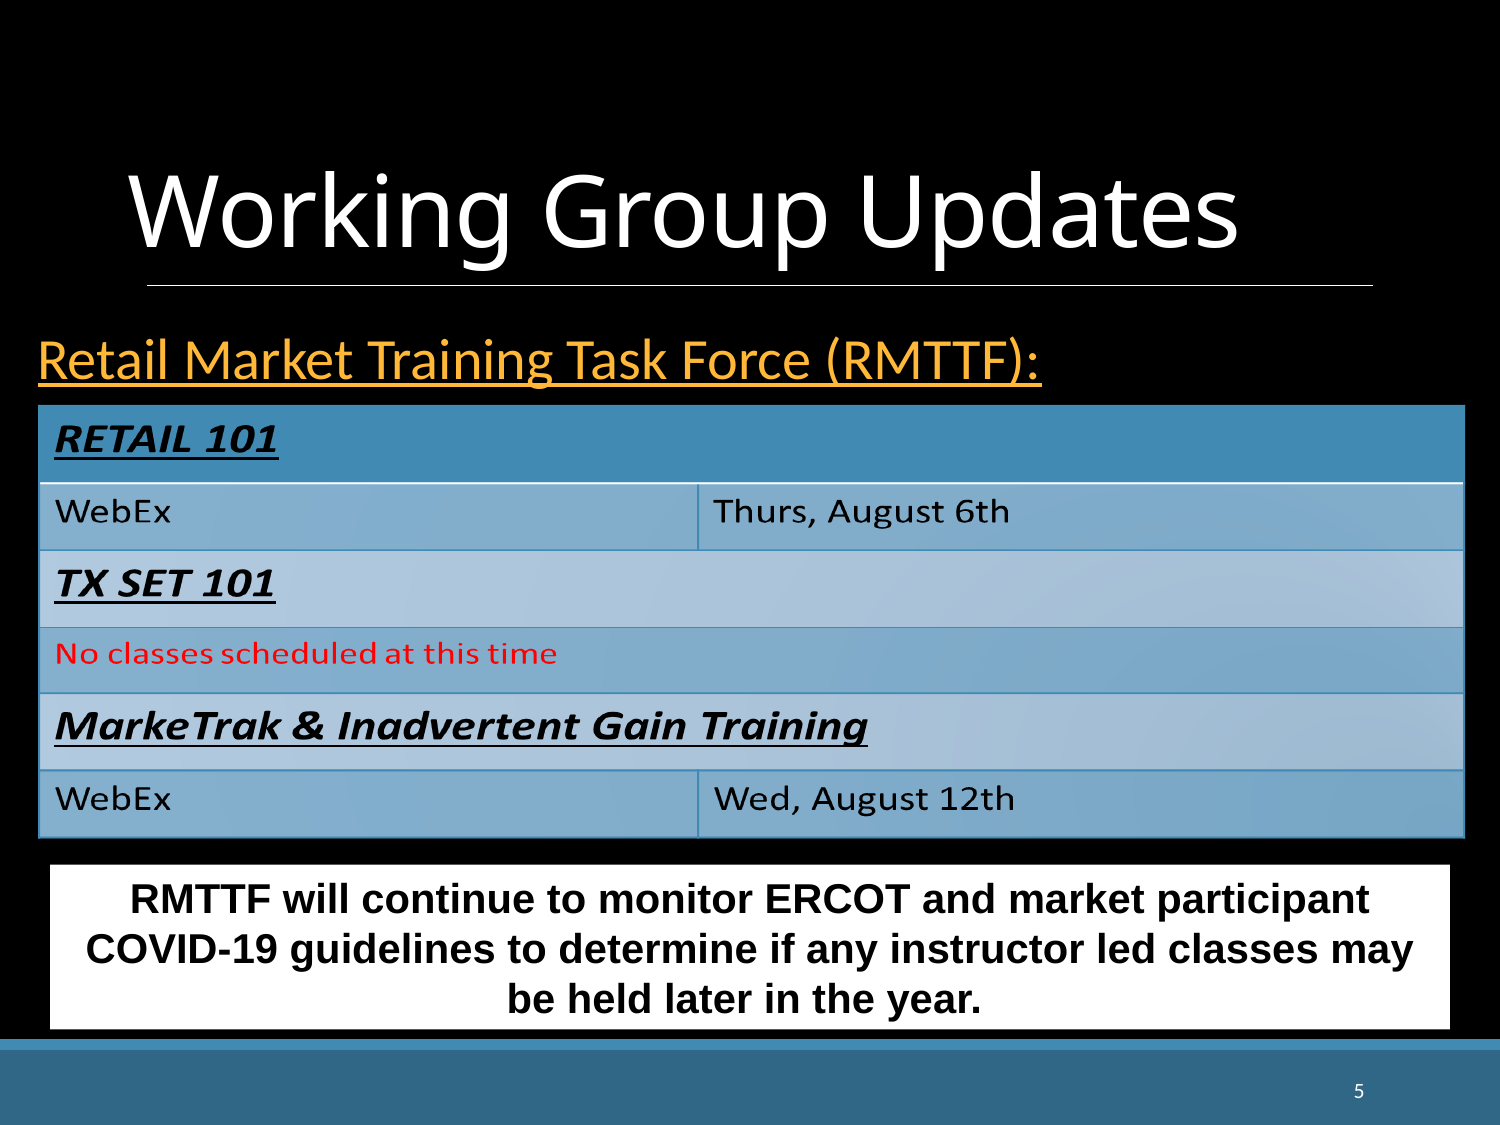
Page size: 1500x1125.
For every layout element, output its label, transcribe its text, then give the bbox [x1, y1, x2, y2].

slide_number 5 [1218, 1059, 1380, 1120]
picture [36, 399, 1469, 840]
title Working Group Updates [112, 75, 1363, 275]
text_box RMTTF will continue to monitor ERCOT and market participant COVID-19 guidelines to determine if any instructor led classes may be held later in the year. [50, 864, 1450, 1030]
list Retail Market Training Task Force (RMTTF): [37, 321, 1319, 398]
